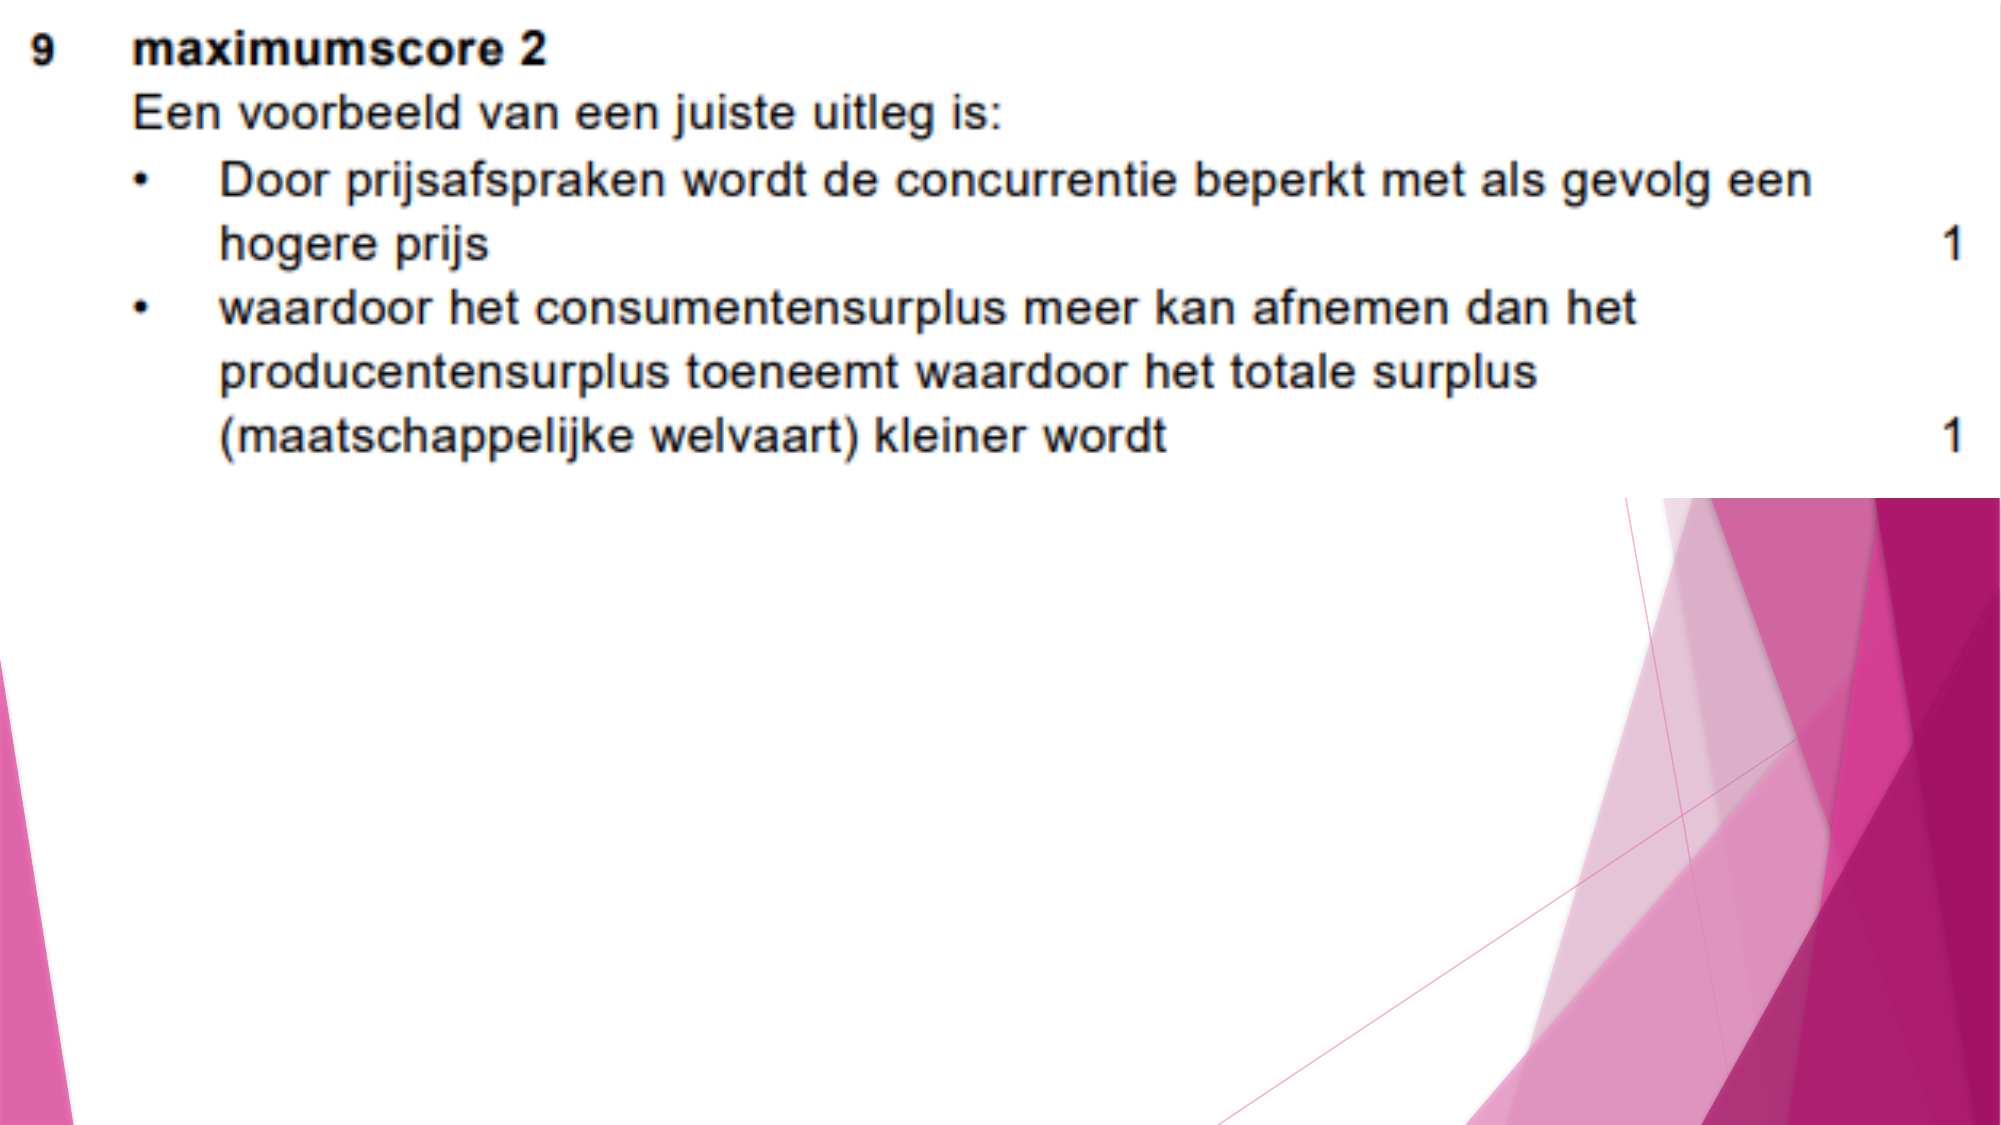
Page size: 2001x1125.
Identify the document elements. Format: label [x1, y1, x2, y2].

picture [0, 0, 2000, 499]
